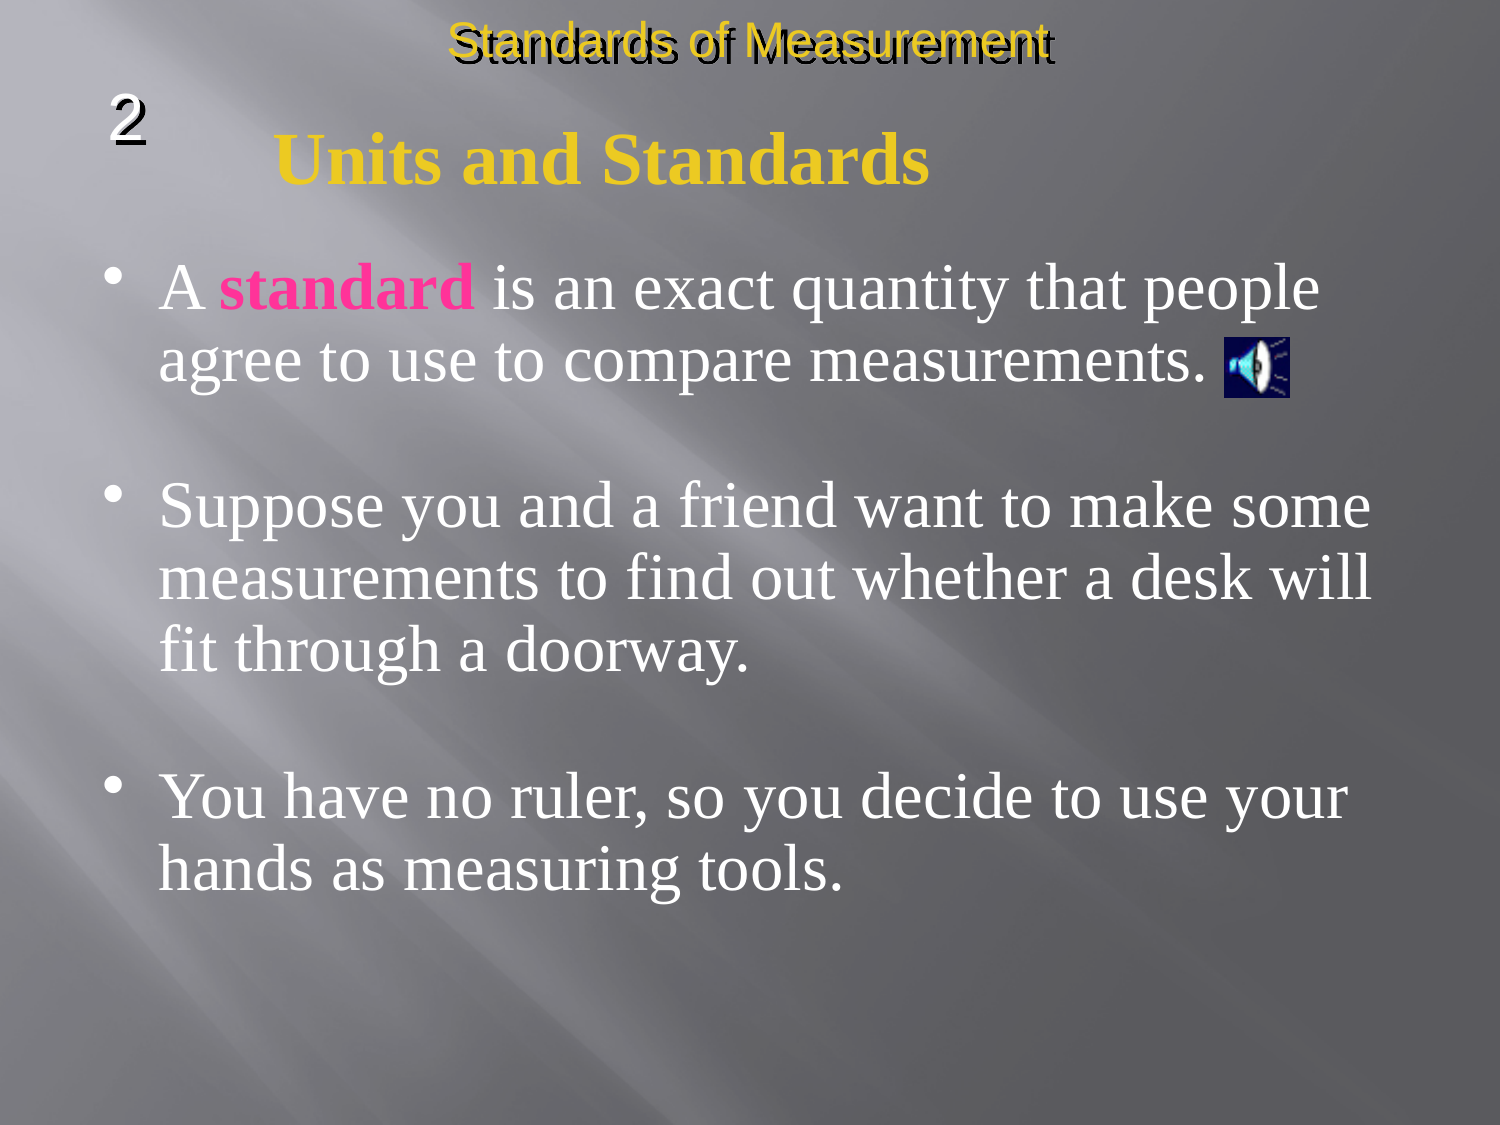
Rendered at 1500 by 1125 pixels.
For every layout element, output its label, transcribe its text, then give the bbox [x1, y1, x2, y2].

picture [1224, 337, 1290, 399]
text_box You have no ruler, so you decide to use your hands as measuring tools. [87, 753, 1400, 913]
text_box A standard is an exact quantity that people agree to use to compare measurements. [87, 244, 1400, 403]
text_box Units and Standards [257, 112, 965, 209]
text_box Suppose you and a friend want to make some measurements to find out whether a desk will fit through a doorway. [87, 462, 1400, 693]
text_box Standards of Measurement [431, 0, 1065, 75]
text_box 2 [93, 66, 160, 162]
